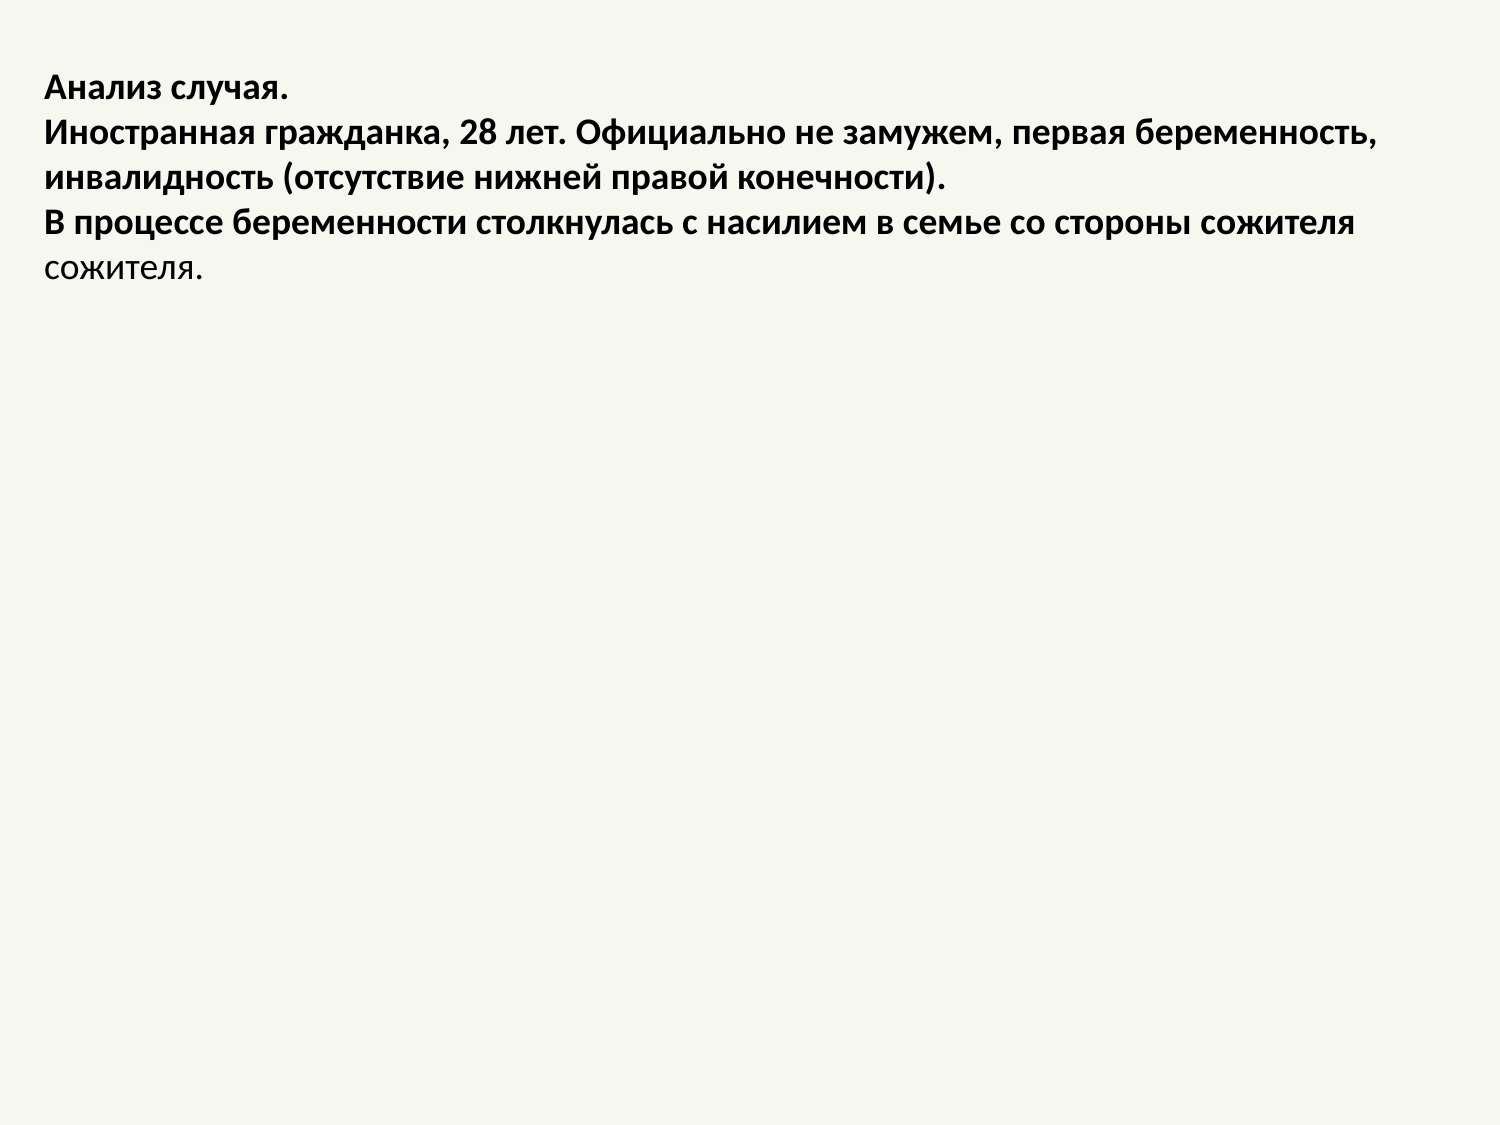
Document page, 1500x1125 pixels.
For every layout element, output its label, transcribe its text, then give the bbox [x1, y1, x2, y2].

text_box Анализ случая. Иностранная гражданка, 28 лет. Официально не замужем, первая беременность, инвалидность (отсутствие нижней правой конечности). В процессе беременности столкнулась с насилием в семье со стороны сожителя сожителя. [29, 54, 1483, 250]
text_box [29, 251, 1483, 1036]
